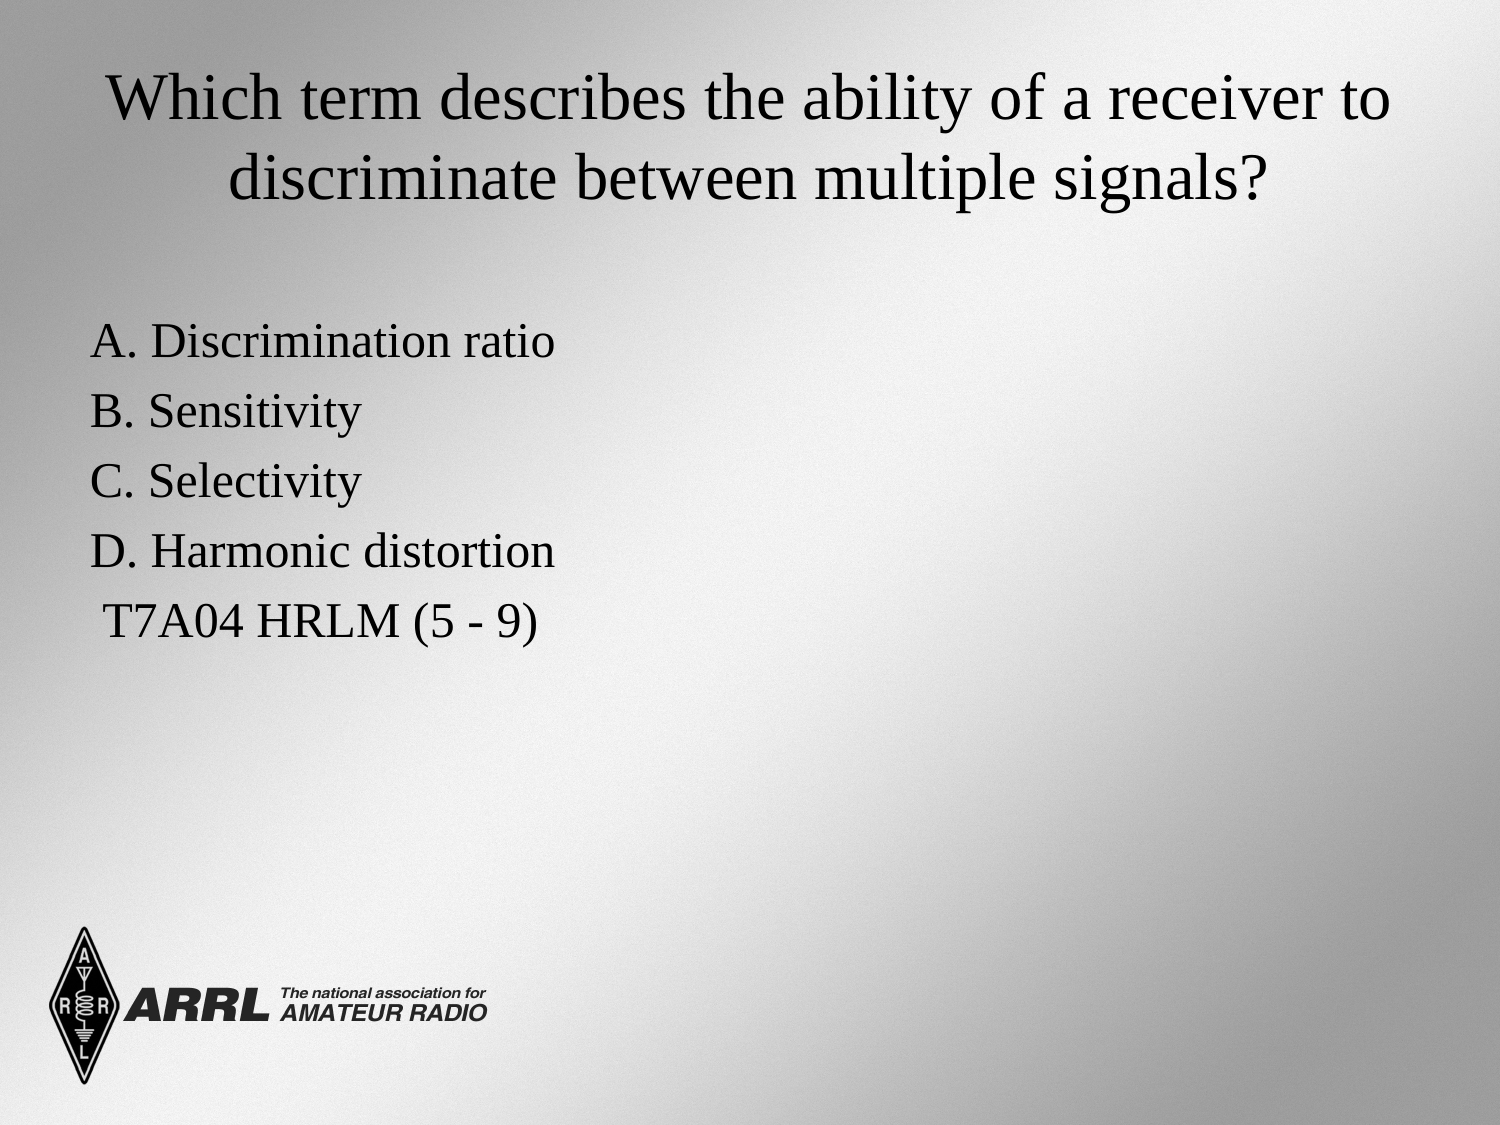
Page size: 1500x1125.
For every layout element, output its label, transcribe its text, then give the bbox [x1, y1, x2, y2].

title Which term describes the ability of a receiver to discriminate between multiple signals? [75, 45, 1425, 233]
list A. Discrimination ratio B. Sensitivity C. Selectivity D. Harmonic distortion T7A04 HRLM (5 - 9) [75, 299, 1425, 1005]
picture [0, 0, 1500, 1125]
